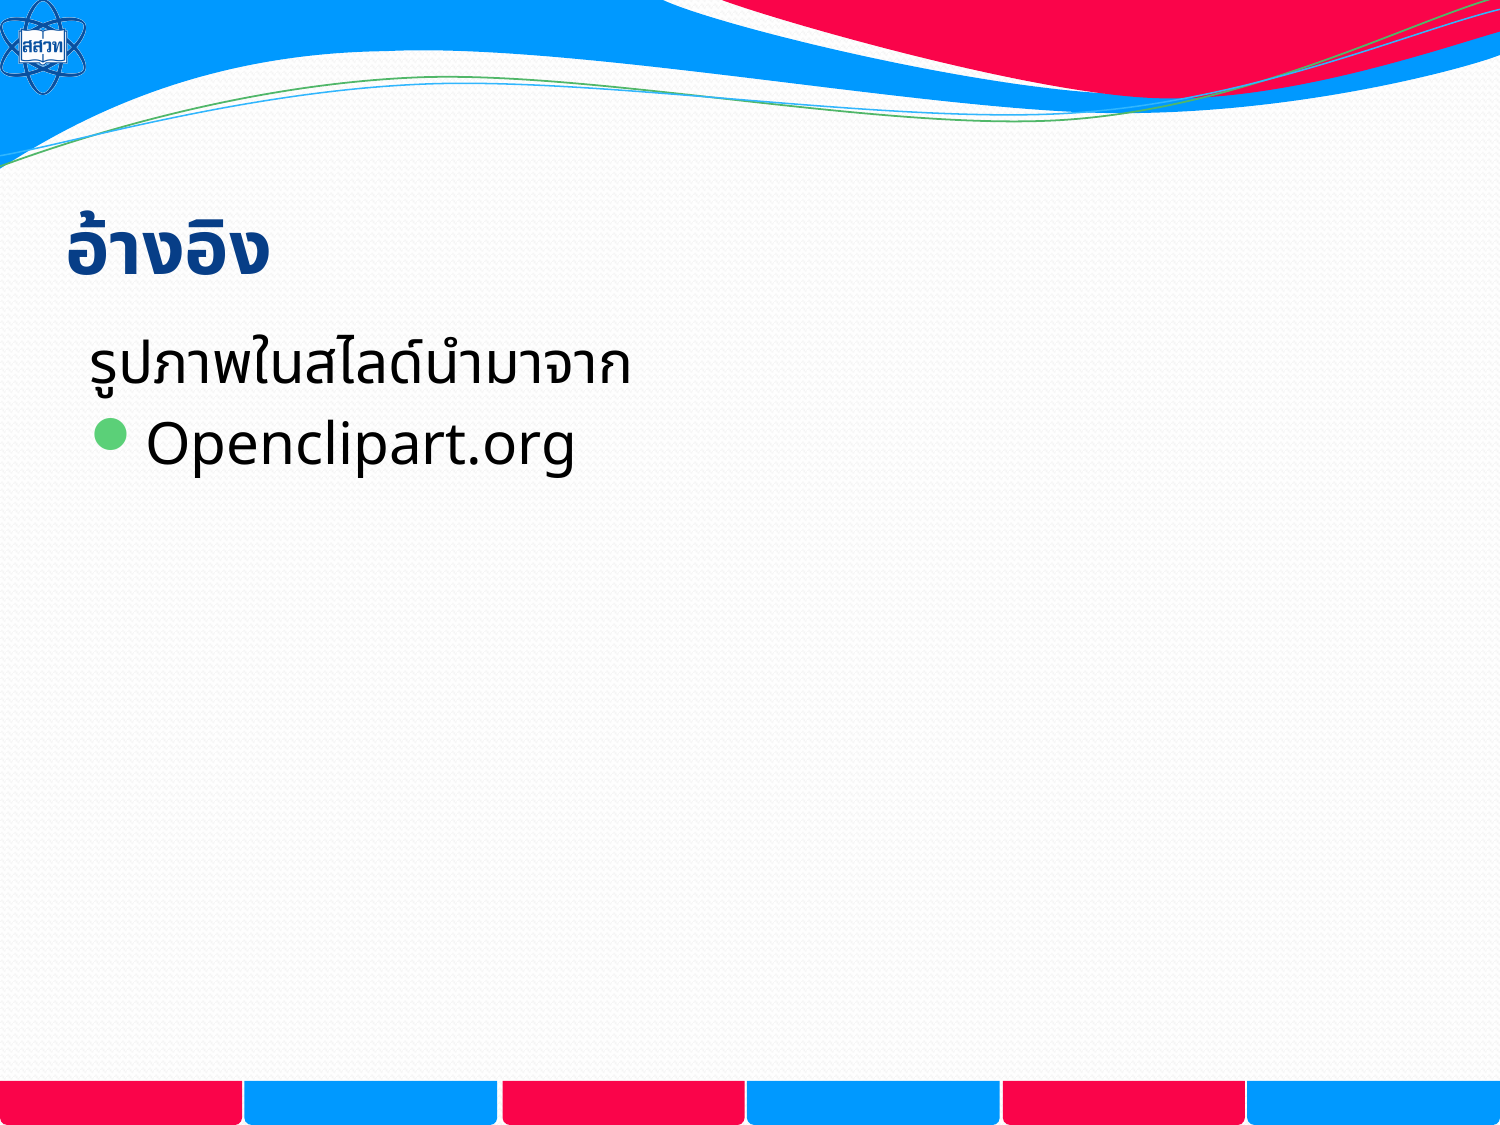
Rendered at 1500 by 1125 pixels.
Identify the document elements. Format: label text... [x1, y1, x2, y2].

picture [0, 0, 86, 95]
title อ้างอิง [64, 101, 1415, 290]
list รูปภาพในสไลด์นำมาจาก Openclipart.org [75, 317, 1425, 1038]
